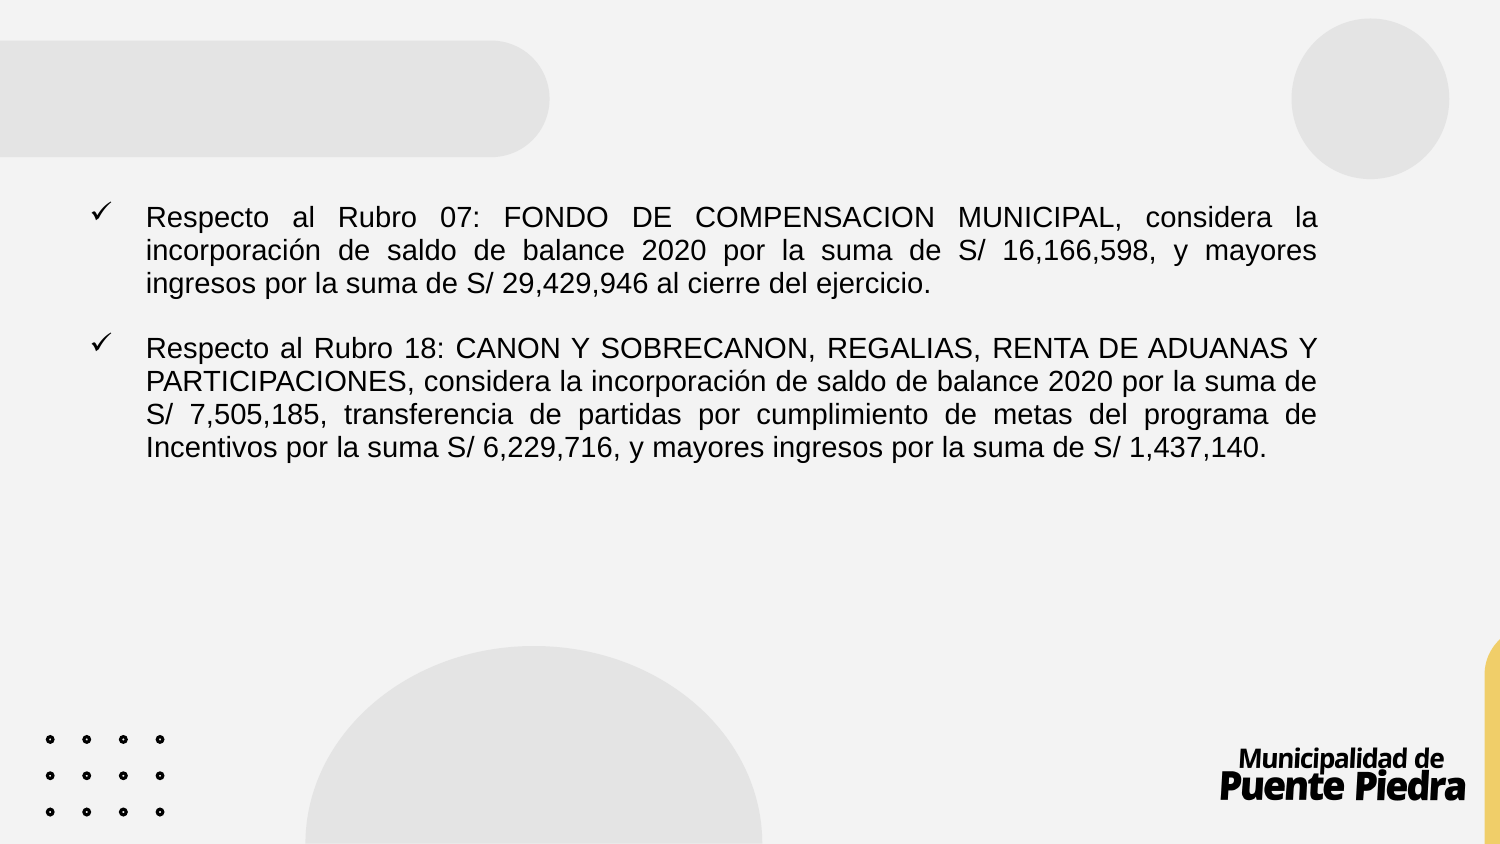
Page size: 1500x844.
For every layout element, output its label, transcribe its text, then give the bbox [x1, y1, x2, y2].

picture [1187, 719, 1484, 833]
text_box Respecto al Rubro 07: FONDO DE COMPENSACION MUNICIPAL, considera la incorporación de saldo de balance 2020 por la suma de S/ 16,166,598, y mayores ingresos por la suma de S/ 29,429,946 al cierre del ejercicio. Respecto al Rubro 18: CANON Y SOBRECANON, REGALIAS, RENTA DE ADUANAS Y PARTICIPACIONES, considera la incorporación de saldo de balance 2020 por la suma de S/ 7,505,185, transferencia de partidas por cumplimiento de metas del programa de Incentivos por la suma S/ 6,229,716, y mayores ingresos por la suma de S/ 1,437,140. [55, 186, 1334, 499]
